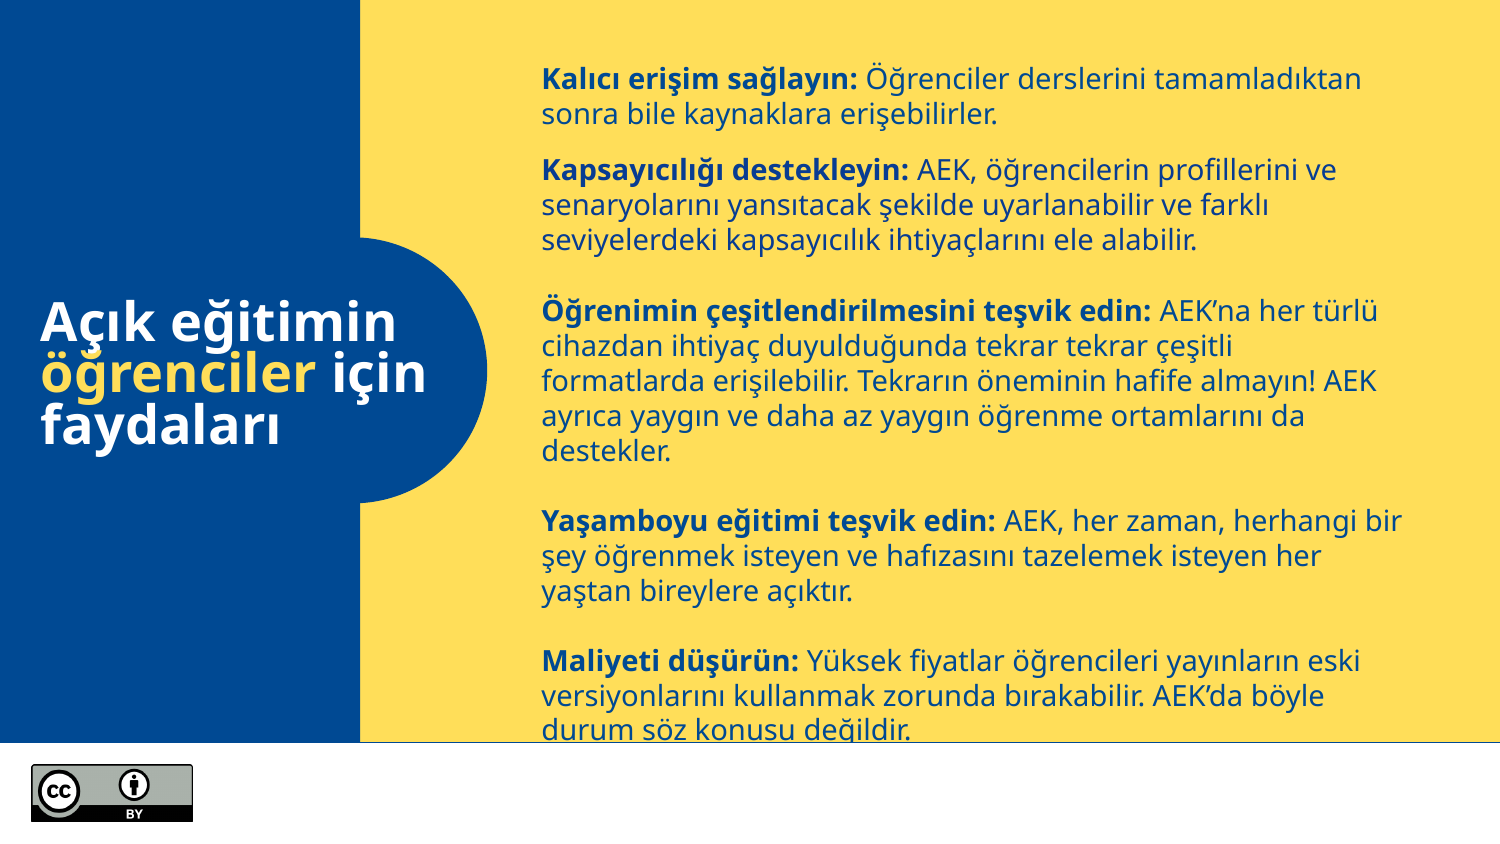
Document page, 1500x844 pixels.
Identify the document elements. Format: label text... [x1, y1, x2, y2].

text_box [250, 237, 455, 284]
text_box [0, 750, 1500, 844]
text_box [475, 314, 488, 426]
text_box [0, 0, 361, 742]
text_box Kalıcı erişim sağlayın: Öğrenciler derslerini tamamladıktan sonra bile kaynaklara erişebilirler. Kapsayıcılığı destekleyin: AEK, öğrencilerin profillerini ve senaryolarını yansıtacak şekilde uyarlanabilir ve farklı seviyelerdeki kapsayıcılık ihtiyaçlarını ele alabilir. Öğrenimin çeşitlendirilmesini teşvik edin: AEK’na her türlü cihazdan ihtiyaç duyulduğunda tekrar tekrar çeşitli formatlarda erişilebilir. Tekrarın öneminin hafife almayın! AEK ayrıca yaygın ve daha az yaygın öğrenme ortamlarını da destekler. Yaşamboyu eğitimi teşvik edin: AEK, her zaman, herhangi bir şey öğrenmek isteyen ve hafızasını tazelemek isteyen her yaştan bireylere açıktır. Maliyeti düşürün: Yüksek fiyatlar öğrencileri yayınların eski versiyonlarını kullanmak zorunda bırakabilir. AEK’da böyle durum söz konusu değildir. [526, 45, 1420, 741]
text_box Açık eğitimin öğrenciler için faydaları [25, 284, 475, 471]
picture [31, 764, 193, 822]
text_box [264, 471, 441, 504]
